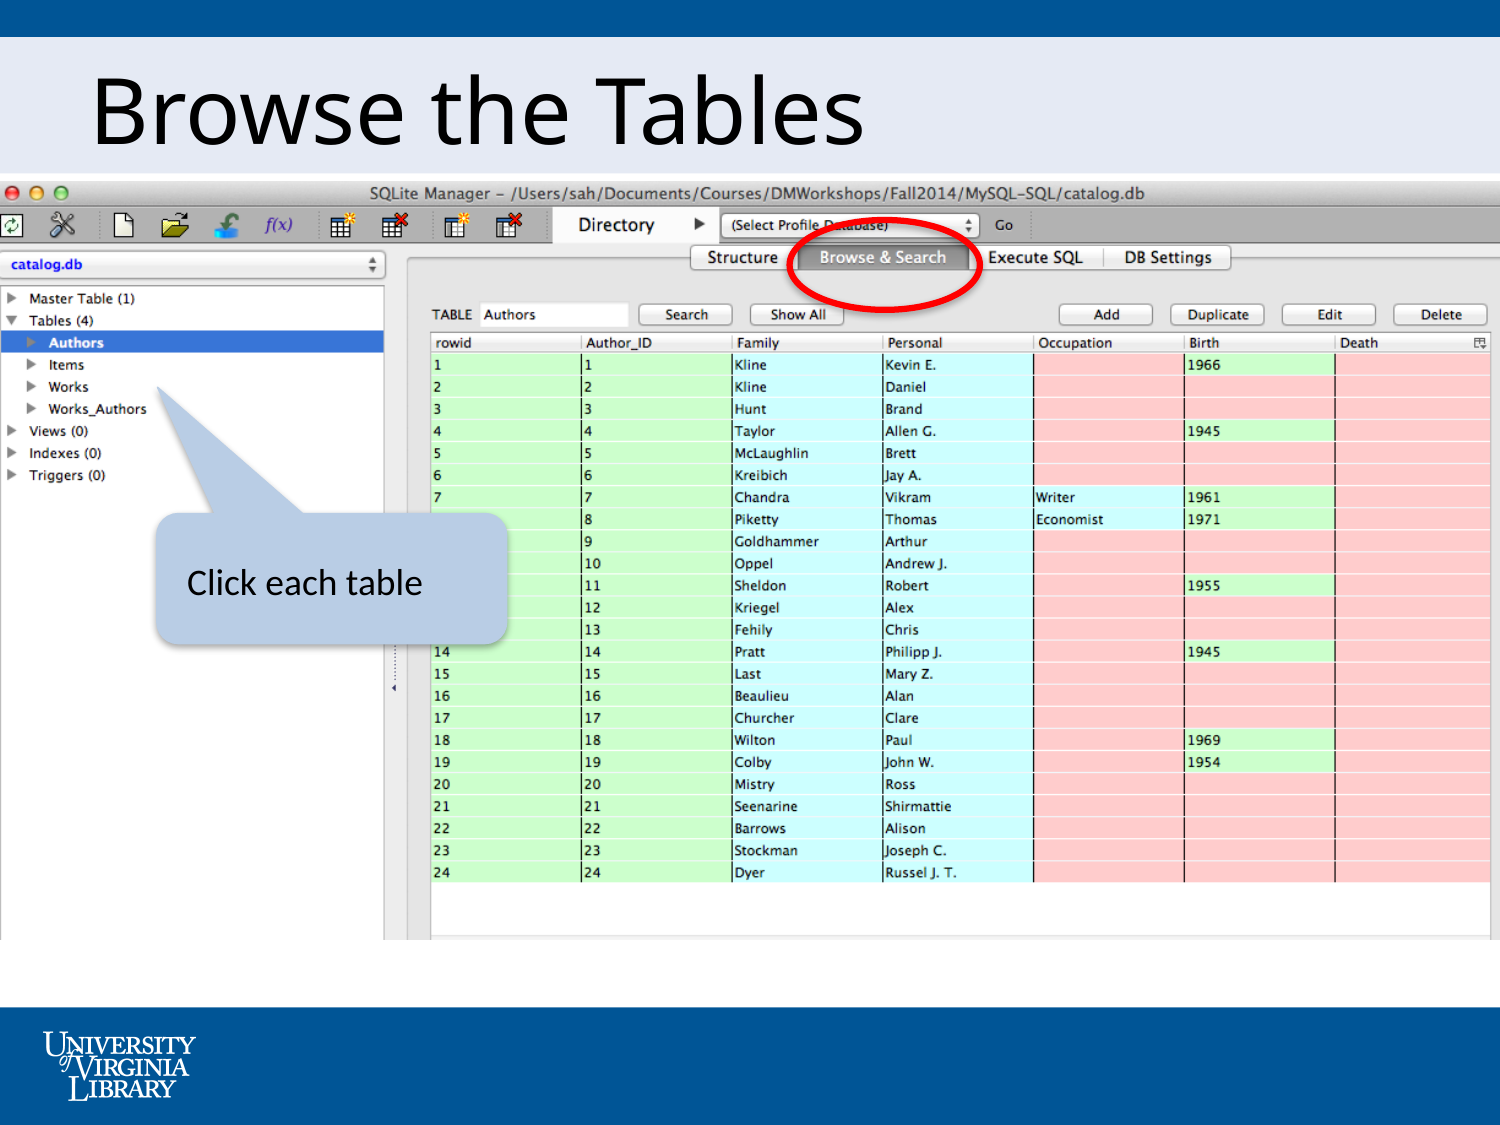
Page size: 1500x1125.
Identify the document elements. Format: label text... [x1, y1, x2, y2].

title Browse the Tables [75, 45, 1425, 175]
picture [0, 0, 1500, 1125]
